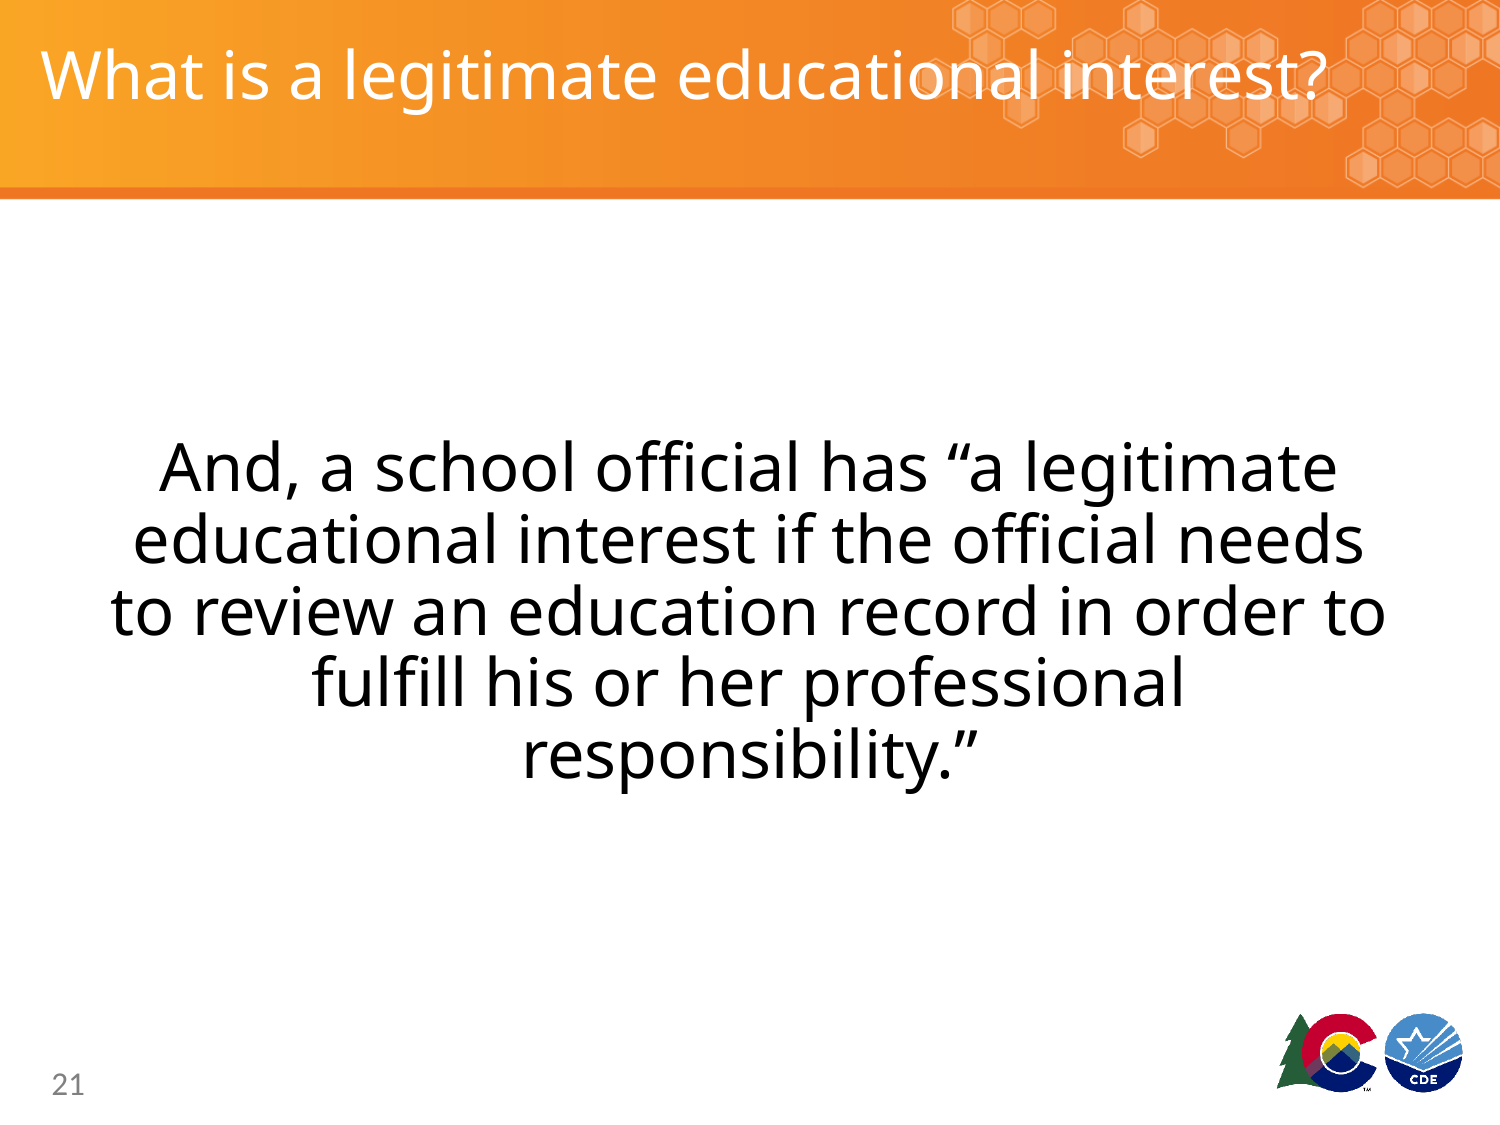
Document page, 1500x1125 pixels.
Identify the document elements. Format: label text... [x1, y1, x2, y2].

title What is a legitimate educational interest? [40, 41, 1397, 166]
list And, a school official has “a legitimate educational interest if the official needs to review an education record in order to fulfill his or her professional responsibility.” [103, 239, 1397, 1002]
slide_number 21 [36, 1054, 375, 1115]
picture [0, 0, 1500, 200]
picture [1275, 1012, 1463, 1093]
